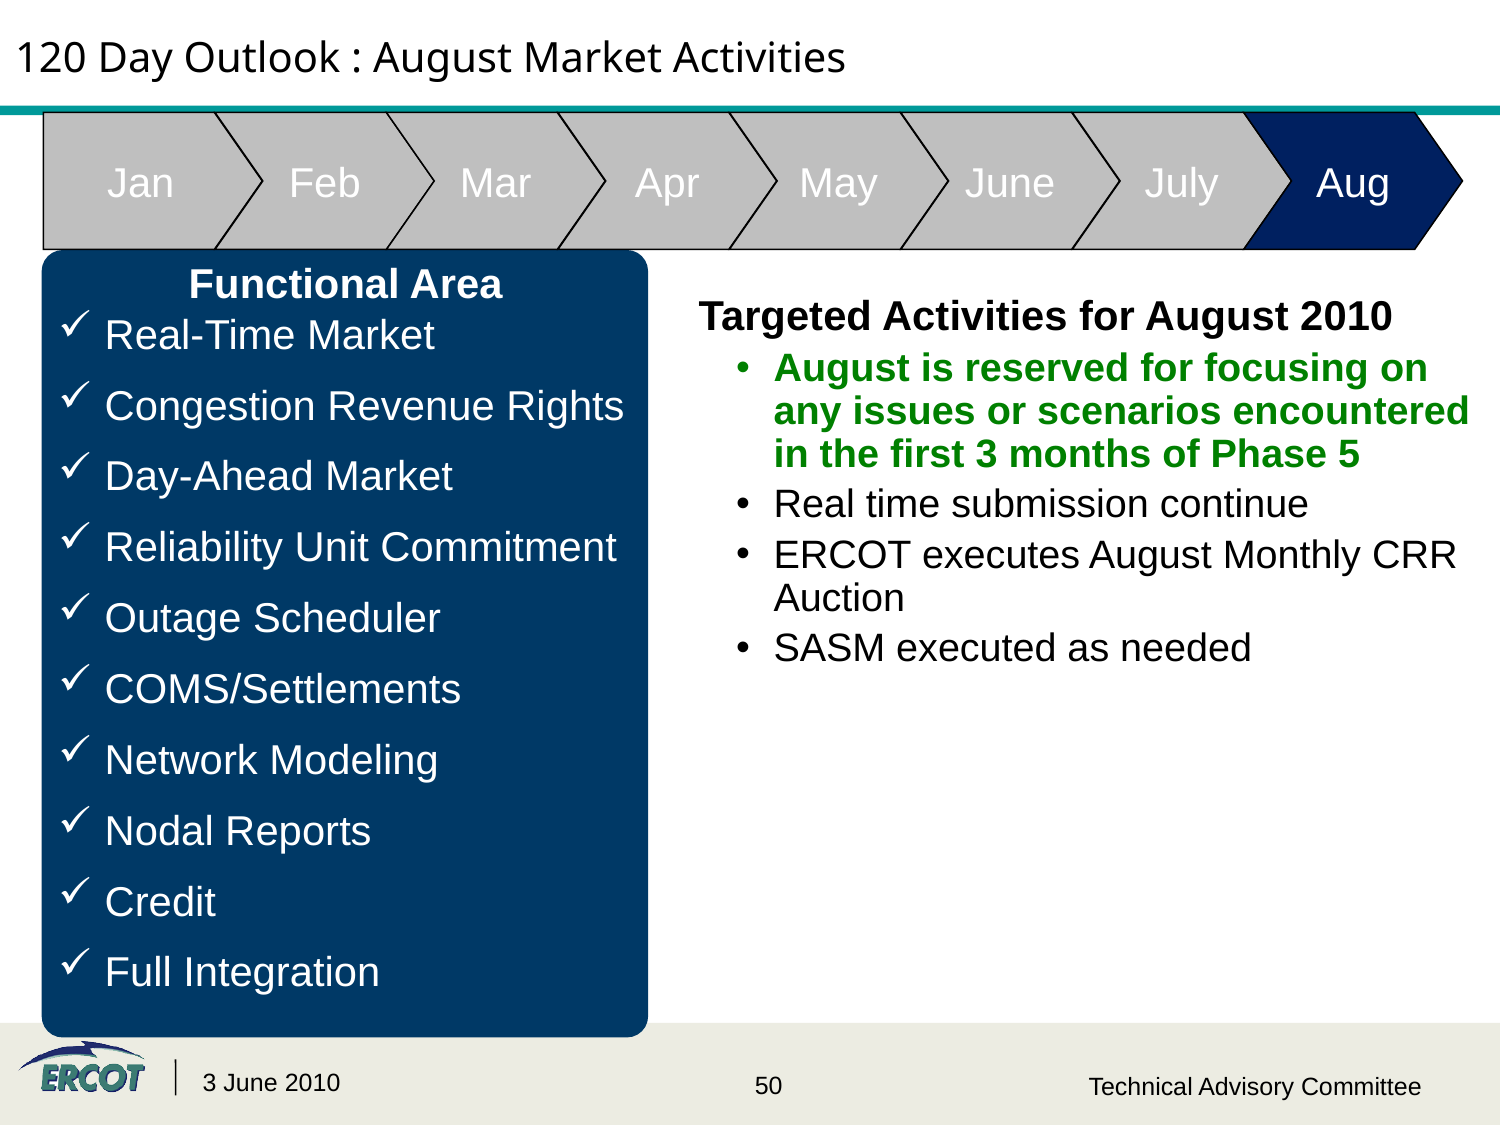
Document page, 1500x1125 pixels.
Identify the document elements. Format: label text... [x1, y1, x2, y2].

footer Technical Advisory Committee [987, 1062, 1438, 1125]
text_box Real-Time Market Congestion Revenue Rights Day-Ahead Market Reliability Unit Commitment Outage Scheduler COMS/Settlements Network Modeling Nodal Reports Credit Full Integration [43, 299, 649, 1003]
text_box Functional Area [43, 257, 649, 299]
text_box Targeted Activities for August 2010 August is reserved for focusing on any issues or scenarios encountered in the first 3 months of Phase 5 Real time submission continue ERCOT executes August Monthly CRR Auction SASM executed as needed [683, 287, 1500, 973]
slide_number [187, 1059, 538, 1125]
picture [10, 1031, 151, 1111]
text_box [39, 259, 651, 1040]
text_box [43, 112, 1463, 250]
title 120 Day Outlook : August Market Activities [0, 0, 1451, 113]
